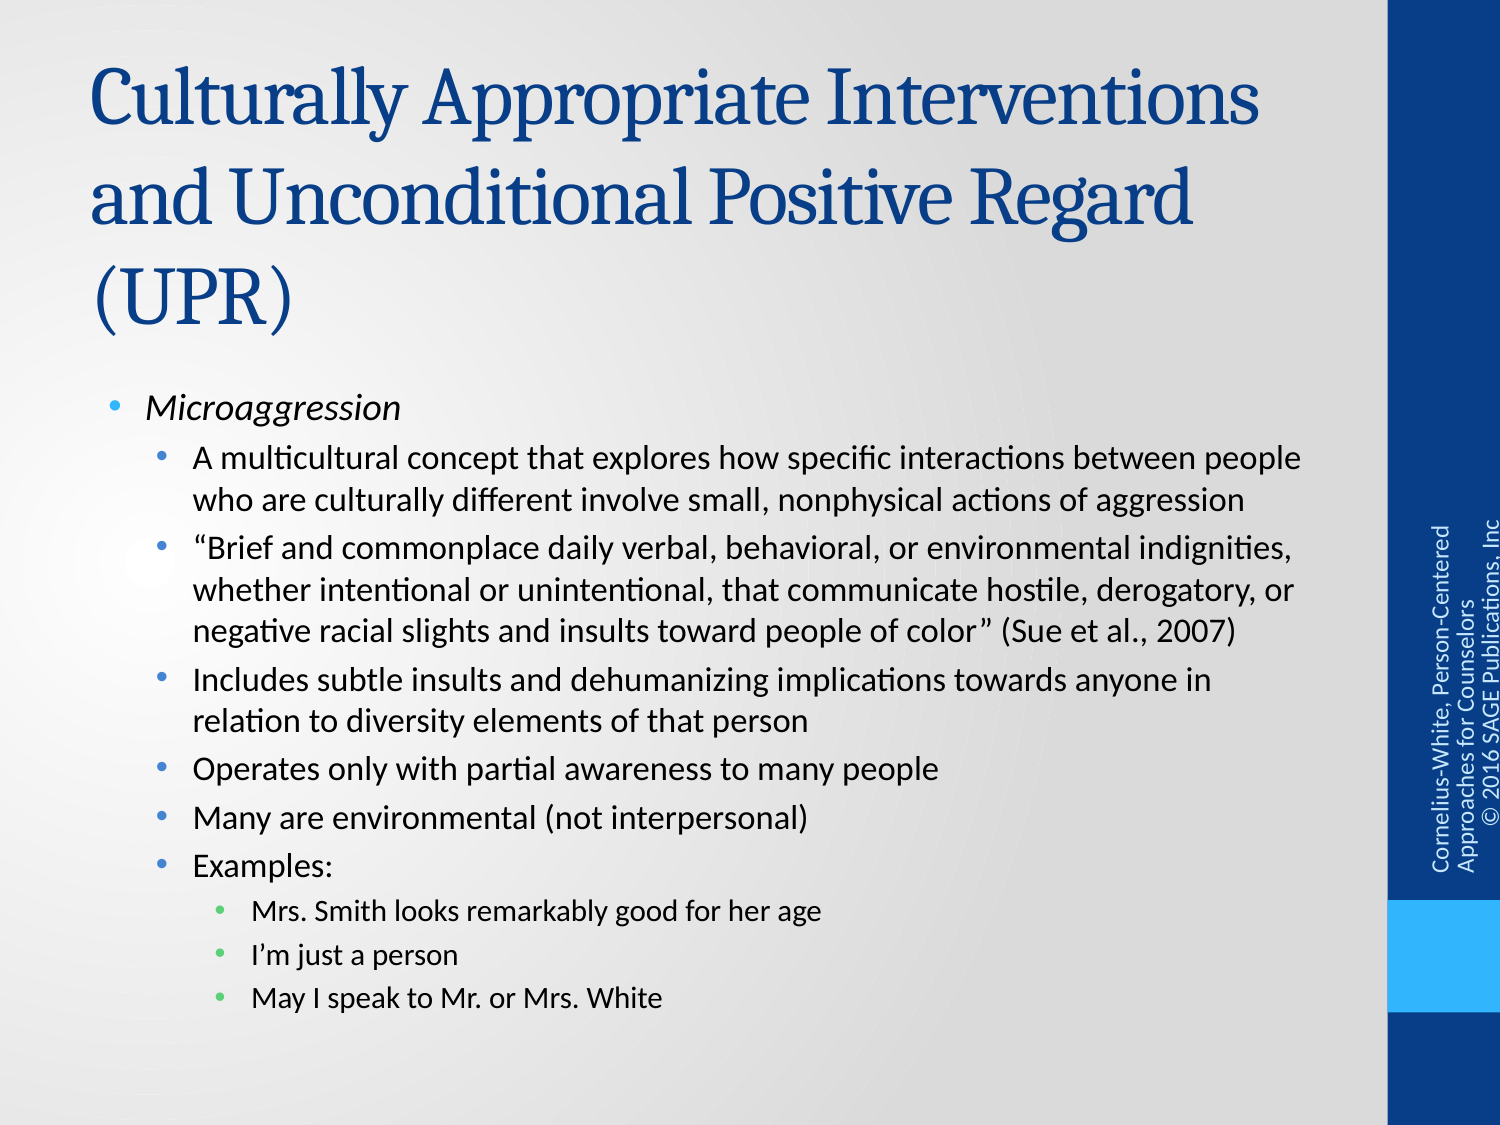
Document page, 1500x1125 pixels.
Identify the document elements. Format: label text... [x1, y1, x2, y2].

list Microaggression A multicultural concept that explores how specific interactions between people who are culturally different involve small, nonphysical actions of aggression “Brief and commonplace daily verbal, behavioral, or environmental indignities, whether intentional or unintentional, that communicate hostile, derogatory, or negative racial slights and insults toward people of color” (Sue et al., 2007) Includes subtle insults and dehumanizing implications towards anyone in relation to diversity elements of that person Operates only with partial awareness to many people Many are environmental (not interpersonal) Examples: Mrs. Smith looks remarkably good for her age I’m just a person May I speak to Mr. or Mrs. White [75, 375, 1325, 1050]
title Culturally Appropriate Interventions and Unconditional Positive Regard (UPR) [75, 45, 1325, 338]
footer Cornelius-White, Person-Centered Approaches for Counselors © 2016 SAGE Publications, Inc. [1408, 500, 1469, 889]
